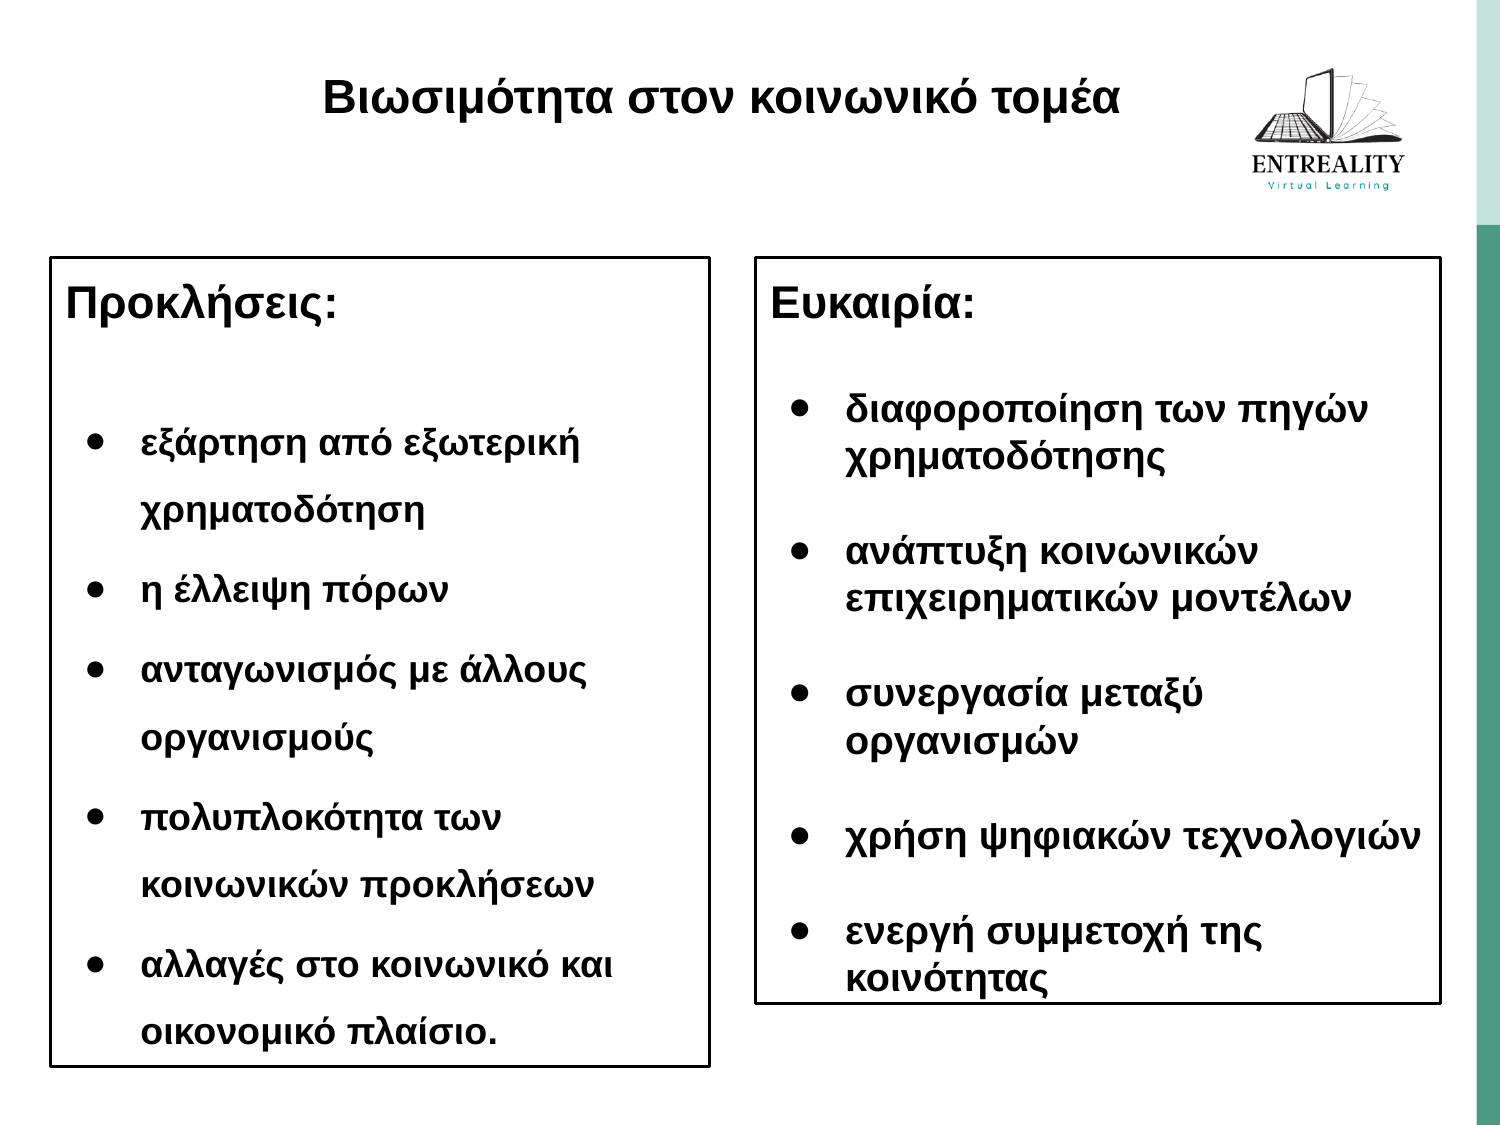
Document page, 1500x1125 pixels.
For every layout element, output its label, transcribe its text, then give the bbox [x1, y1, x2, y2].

text_box Ευκαιρία: διαφοροποίηση των πηγών χρηματοδότησης ανάπτυξη κοινωνικών επιχειρηματικών μοντέλων συνεργασία μεταξύ οργανισμών χρήση ψηφιακών τεχνολογιών ενεργή συμμετοχή της κοινότητας [755, 257, 1441, 1004]
text_box Προκλήσεις: εξάρτηση από εξωτερική χρηματοδότηση η έλλειψη πόρων ανταγωνισμός με άλλους οργανισμούς πολυπλοκότητα των κοινωνικών προκλήσεων αλλαγές στο κοινωνικό και οικονομικό πλαίσιο. [50, 257, 710, 1067]
picture [1198, 0, 1458, 259]
list Βιωσιμότητα στον κοινωνικό τομέα [307, 58, 1154, 179]
